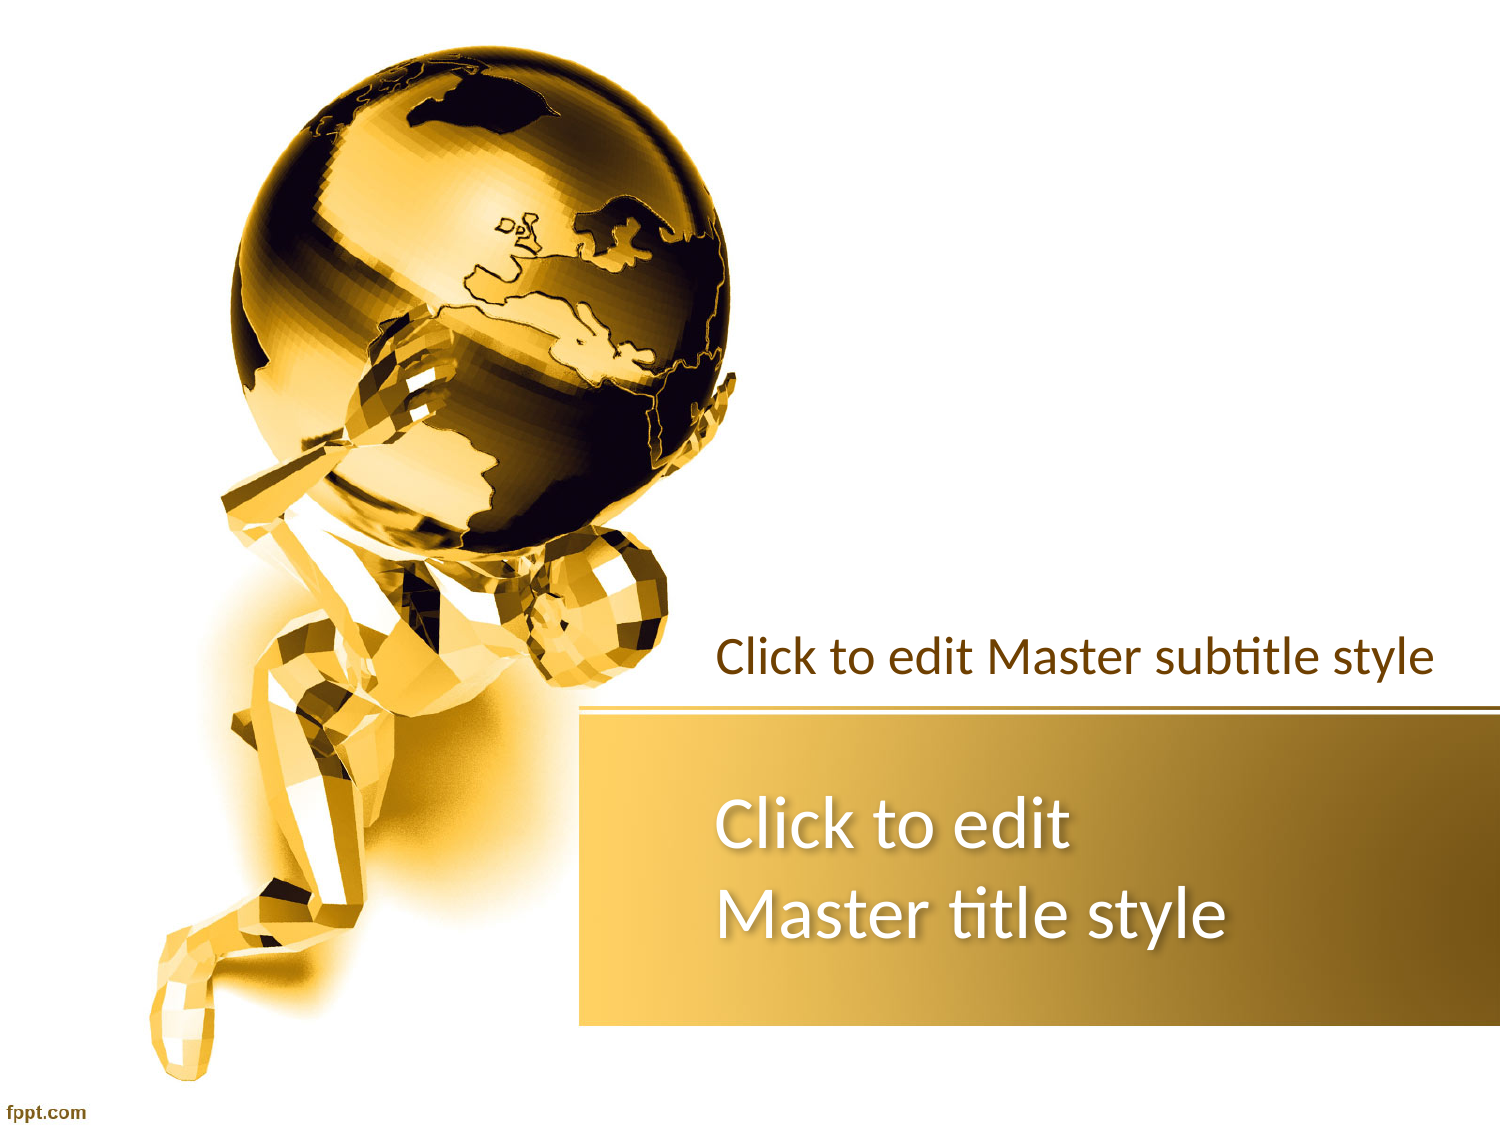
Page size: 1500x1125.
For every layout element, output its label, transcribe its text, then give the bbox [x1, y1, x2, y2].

picture [0, 0, 1500, 1125]
subtitle Click to edit Master subtitle style [401, 612, 1452, 713]
title Click to edit Master title style [699, 737, 1427, 989]
